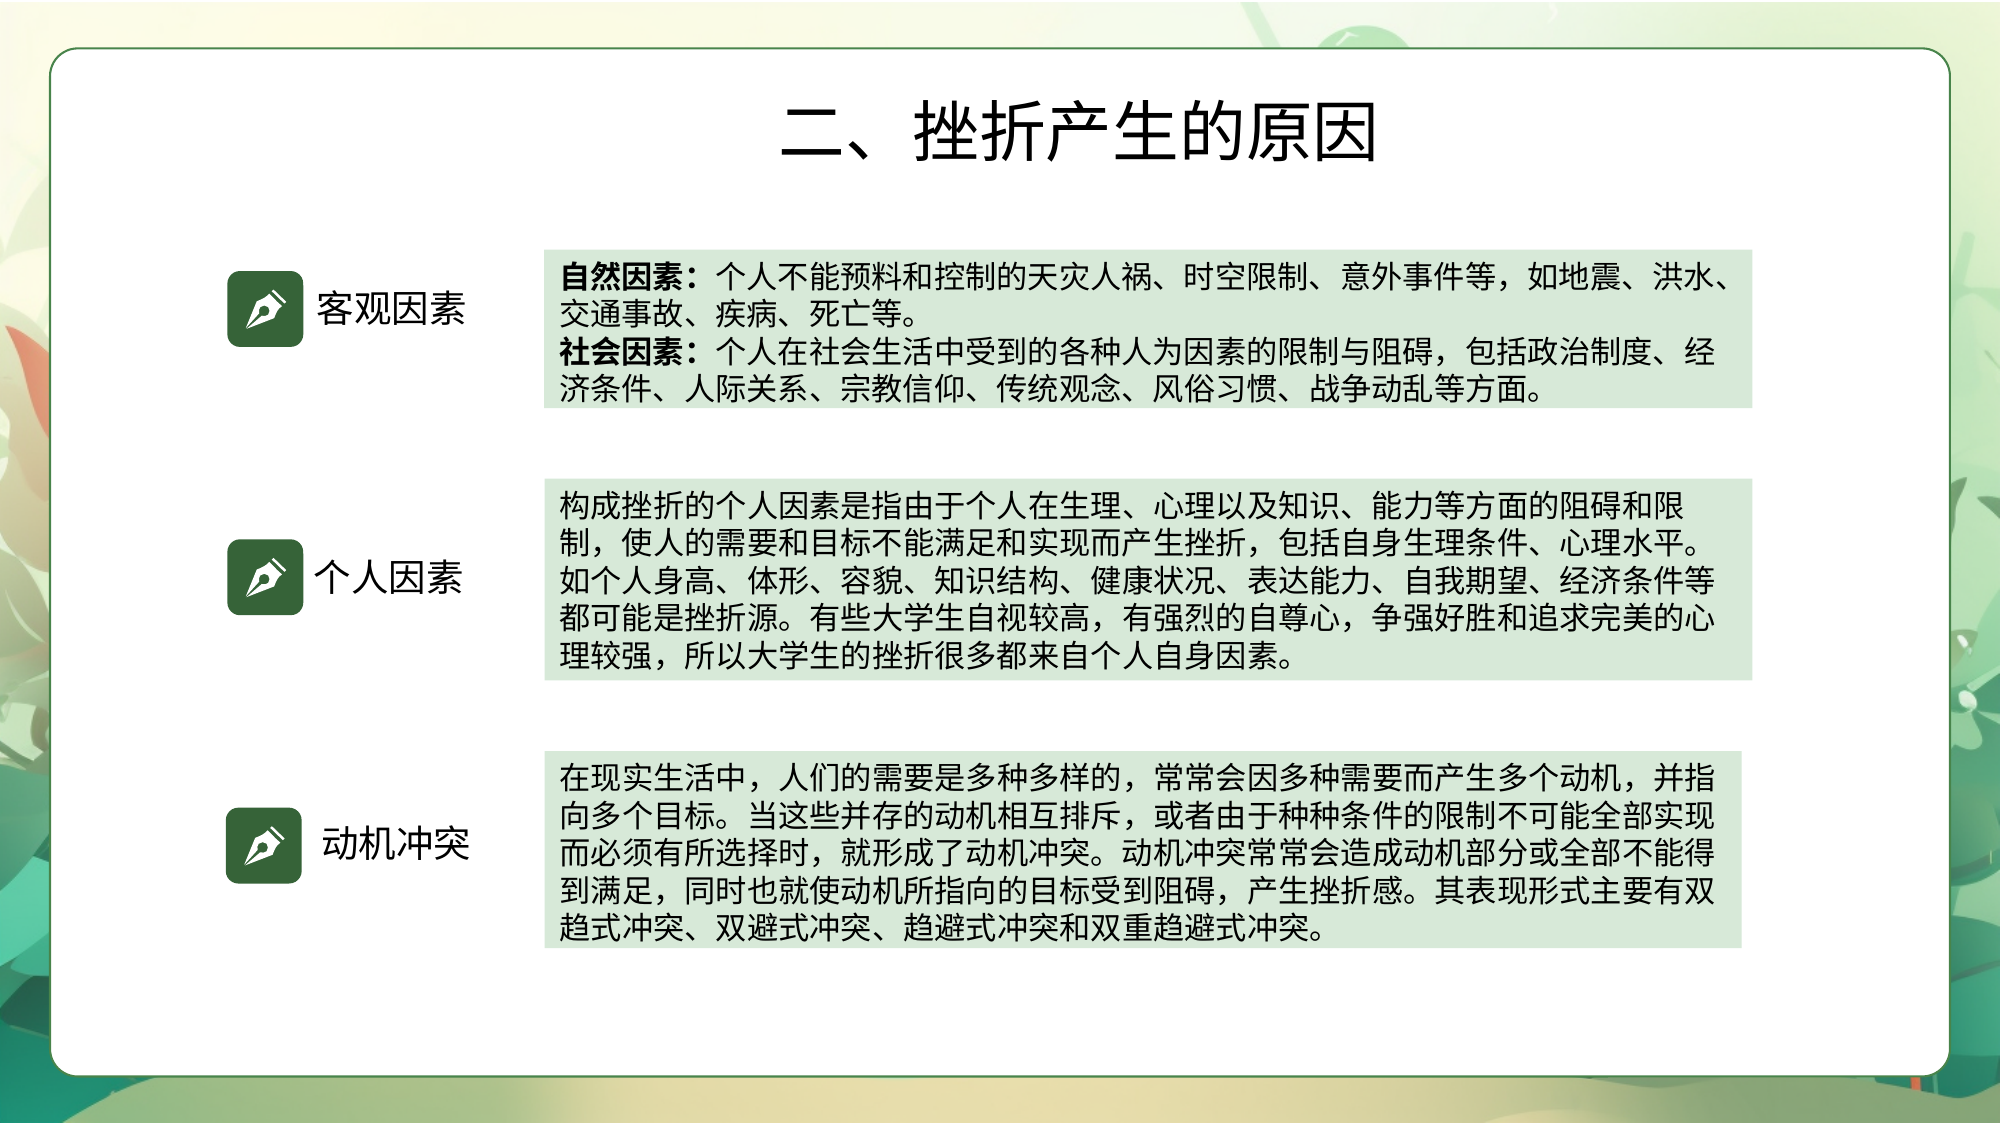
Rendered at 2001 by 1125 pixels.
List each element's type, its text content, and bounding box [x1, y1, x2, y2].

text_box 自然因素：个人不能预料和控制的天灾人祸、时空限制、意外事件等，如地震、洪水、交通事故、疾病、死亡等。 社会因素：个人在社会生活中受到的各种人为因素的限制与阻碍，包括政治制度、经济条件、人际关系、宗教信仰、传统观念、风俗习惯、战争动乱等方面。 [544, 249, 1753, 409]
text_box 客观因素 [304, 277, 544, 338]
picture [0, 2, 2000, 1123]
text_box 二、挫折产生的原因 [459, 82, 1700, 177]
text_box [225, 807, 302, 884]
text_box 构成挫折的个人因素是指由于个人在生理、心理以及知识、能力等方面的阻碍和限 制，使人的需要和目标不能满足和实现而产生挫折，包括自身生理条件、心理水平。如个人身高、体形、容貌、知识结构、健康状况、表达能力、自我期望、经济条件等都可能是挫折源。有些大学生自视较高，有强烈的自尊心，争强好胜和追求完美的心理较强，所以大学生的挫折很多都来自个人自身因素。 [544, 478, 1753, 681]
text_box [227, 539, 304, 616]
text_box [227, 270, 304, 347]
text_box 在现实生活中，人们的需要是多种多样的，常常会因多种需要而产生多个动机，并指向多个目标。当这些并存的动机相互排斥，或者由于种种条件的限制不可能全部实现而必须有所选择时，就形成了动机冲突。动机冲突常常会造成动机部分或全部不能得到满足，同时也就使动机所指向的目标受到阻碍，产生挫折感。其表现形式主要有双趋式冲突、双避式冲突、趋避式冲突和双重趋避式冲突。 [544, 751, 1742, 949]
text_box 个人因素 [304, 547, 544, 607]
text_box 动机冲突 [306, 812, 544, 872]
